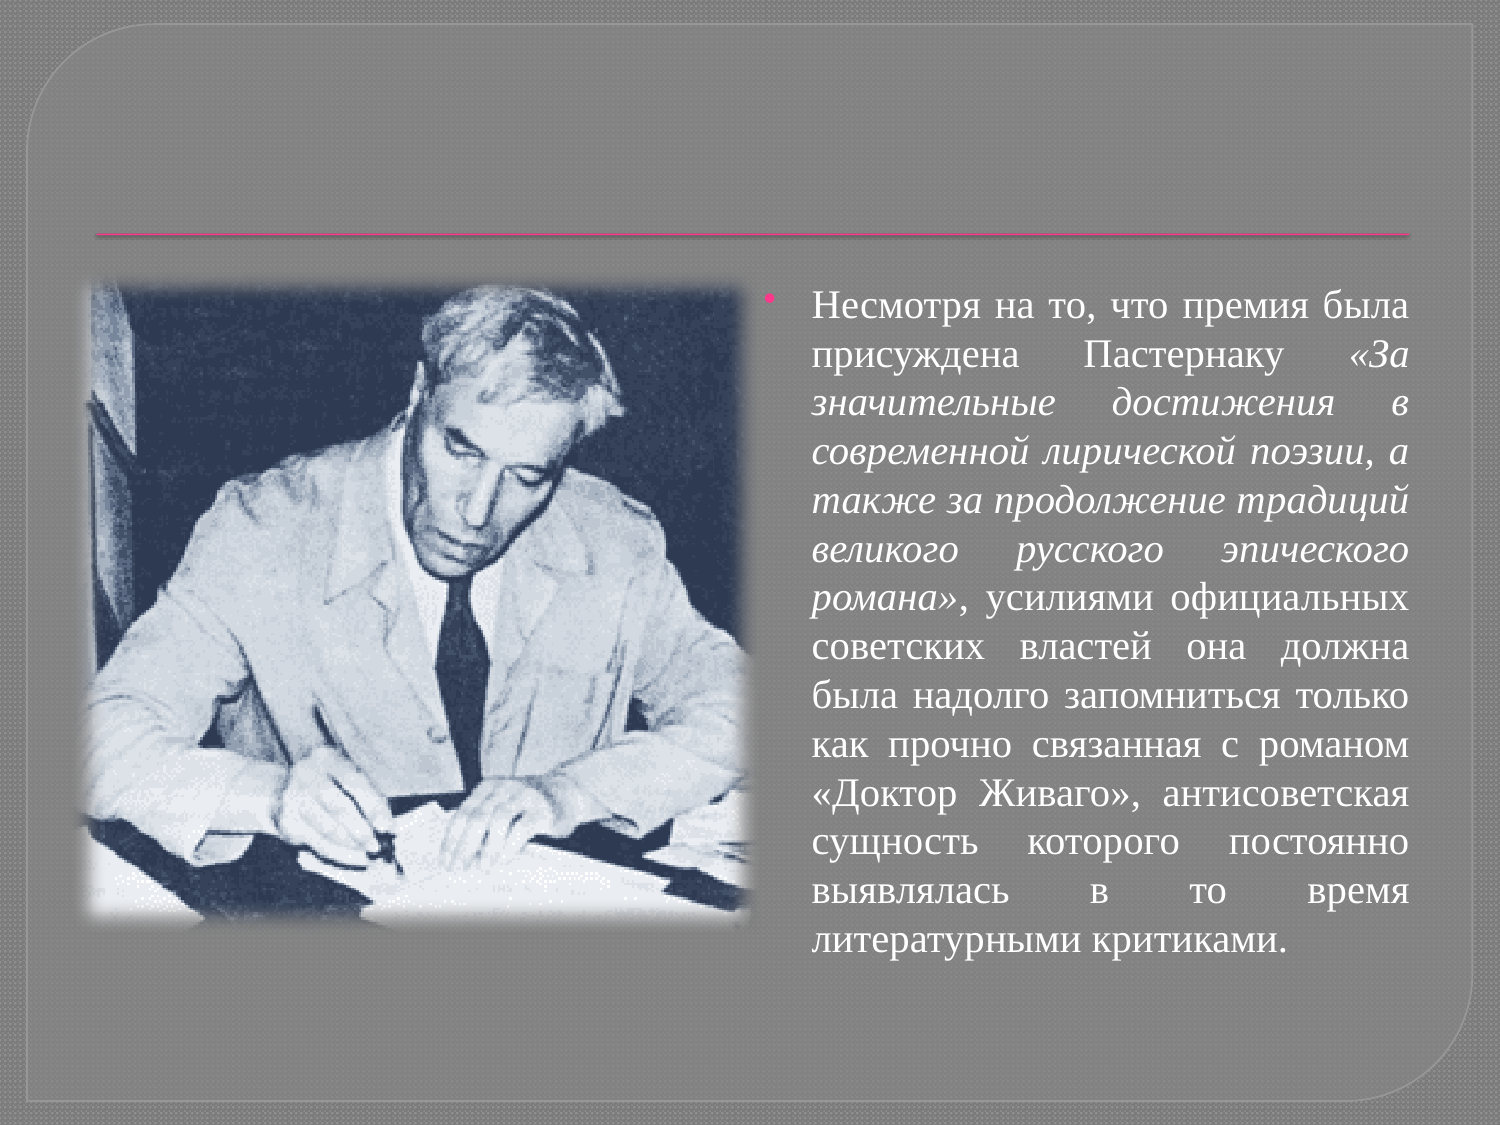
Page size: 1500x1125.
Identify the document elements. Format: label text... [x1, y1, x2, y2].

list Несмотря на то, что премия была присуждена Пастернаку «За значительные достижения в современной лирической поэзии, а также за продолжение традиций великого русского эпического романа», усилиями официальных советских властей она должна была надолго запомниться только как прочно связанная с романом «Доктор Живаго», антисоветская сущность которого постоянно выявлялась в то время литературными критиками. [749, 269, 1426, 1013]
picture [70, 269, 760, 935]
